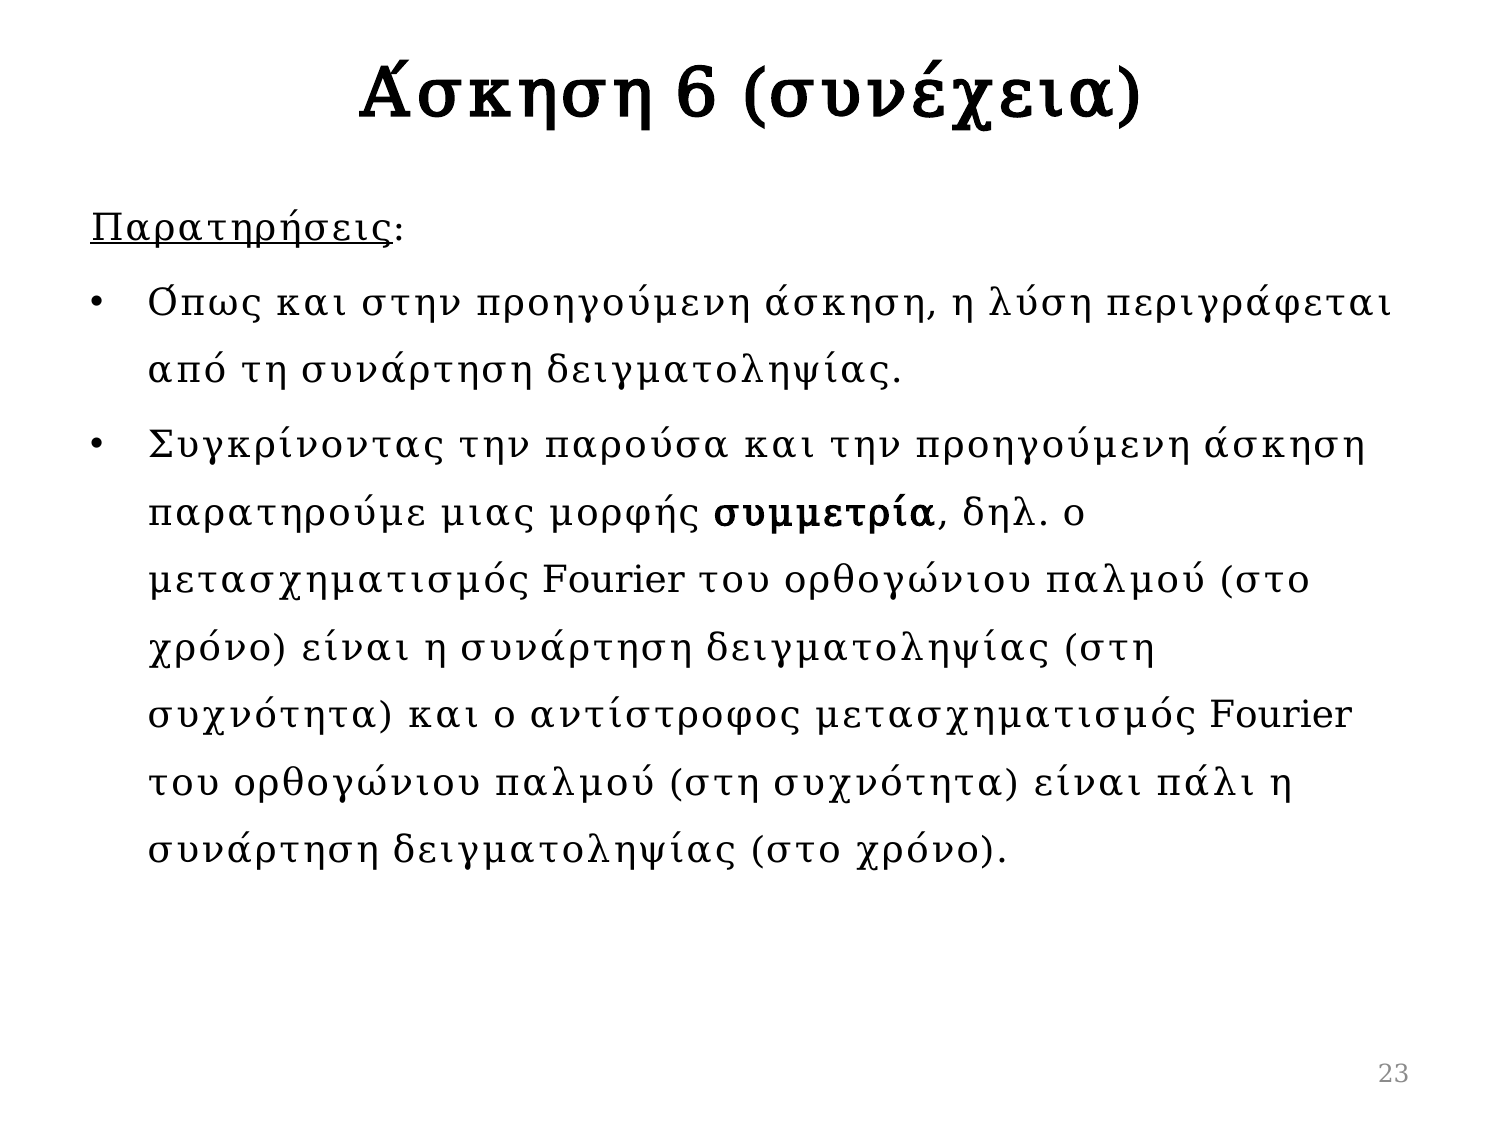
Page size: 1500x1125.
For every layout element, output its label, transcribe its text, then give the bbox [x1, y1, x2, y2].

slide_number 23 [1222, 1042, 1425, 1103]
title Άσκηση 6 (συνέχεια) [75, 19, 1425, 159]
list Παρατηρήσεις: Όπως και στην προηγούμενη άσκηση, η λύση περιγράφεται από τη συνάρτηση δειγματοληψίας. Συγκρίνοντας την παρούσα και την προηγούμενη άσκηση παρατηρούμε μιας μορφής συμμετρία, δηλ. ο μετασχηματισμός Fourier του ορθογώνιου παλμού (στο χρόνο) είναι η συνάρτηση δειγματοληψίας (στη συχνότητα) και ο αντίστροφος μετασχηματισμός Fourier του ορθογώνιου παλμού (στη συχνότητα) είναι πάλι η συνάρτηση δειγματοληψίας (στο χρόνο). [75, 172, 1425, 1071]
